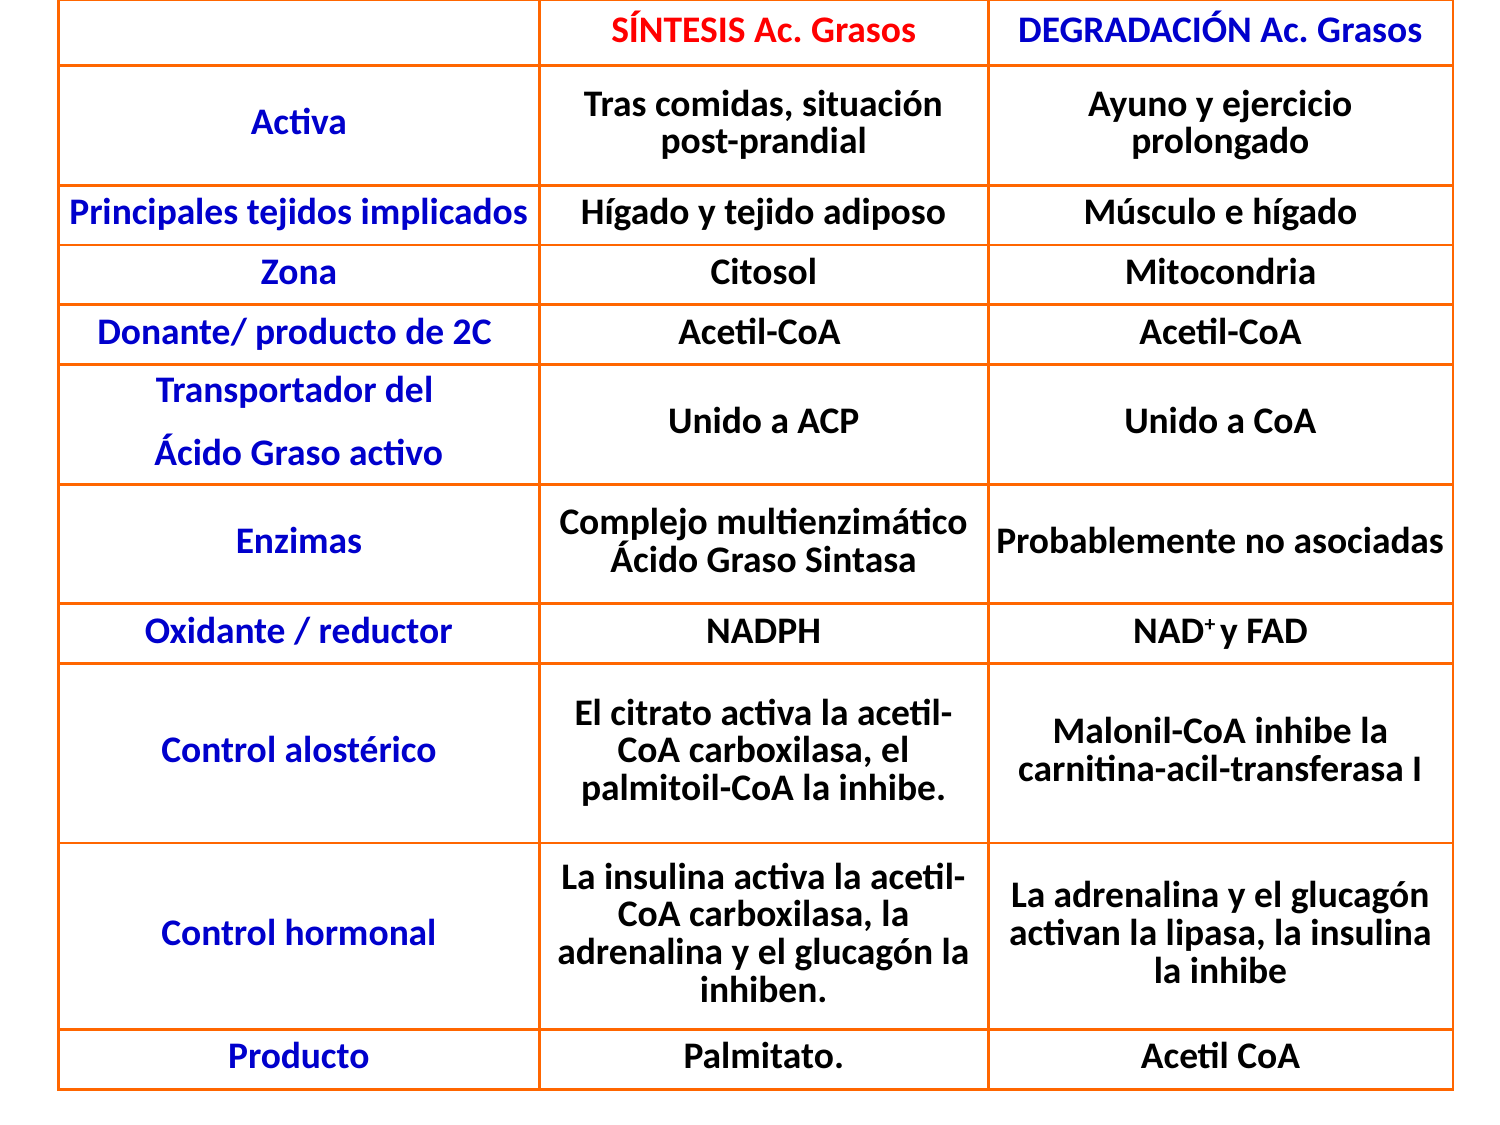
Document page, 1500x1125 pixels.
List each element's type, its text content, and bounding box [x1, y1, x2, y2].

table_cell Control alostérico [60, 665, 538, 842]
table_cell Malonil-CoA inhibe la carnitina-acil-transferasa I [990, 665, 1452, 842]
table_cell Unido a CoA [990, 366, 1452, 483]
table_cell Tras comidas, situación post-prandial [541, 75, 987, 184]
table_cell Palmitato. [541, 1031, 987, 1088]
table_cell Acetil-CoA [541, 306, 987, 363]
table_cell Probablemente no asociadas [990, 486, 1452, 602]
text_box [46, 0, 1500, 75]
table_cell NADPH [541, 605, 987, 662]
table_cell La adrenalina y el glucagón activan la lipasa, la insulina la inhibe [990, 844, 1452, 1028]
table_cell Citosol [541, 246, 987, 303]
table_cell Mitocondria [990, 246, 1452, 303]
table_cell Unido a ACP [541, 366, 987, 483]
table_cell Oxidante / reductor [60, 605, 538, 662]
table_cell Acetil CoA [990, 1031, 1452, 1088]
table_cell Donante/ producto de 2C [60, 306, 538, 363]
table_cell Activa [60, 75, 538, 184]
table_cell La insulina activa la acetil-CoA carboxilasa, la adrenalina y el glucagón la inhiben. [541, 844, 987, 1028]
table_cell Hígado y tejido adiposo [541, 187, 987, 244]
table_cell NAD+ y FAD [990, 605, 1452, 662]
table_cell Producto [60, 1031, 538, 1088]
table_cell Ayuno y ejercicio prolongado [990, 75, 1452, 184]
table_cell Enzimas [60, 486, 538, 602]
table_cell Complejo multienzimático Ácido Graso Sintasa [541, 486, 987, 602]
table_cell Control hormonal [60, 844, 538, 1028]
table_cell El citrato activa la acetil-CoA carboxilasa, el palmitoil-CoA la inhibe. [541, 665, 987, 842]
table_cell Transportador del Ácido Graso activo [60, 366, 538, 483]
table_cell Acetil-CoA [990, 306, 1452, 363]
table_cell Principales tejidos implicados [60, 187, 538, 244]
table_cell Zona [60, 246, 538, 303]
table_cell Músculo e hígado [990, 187, 1452, 244]
